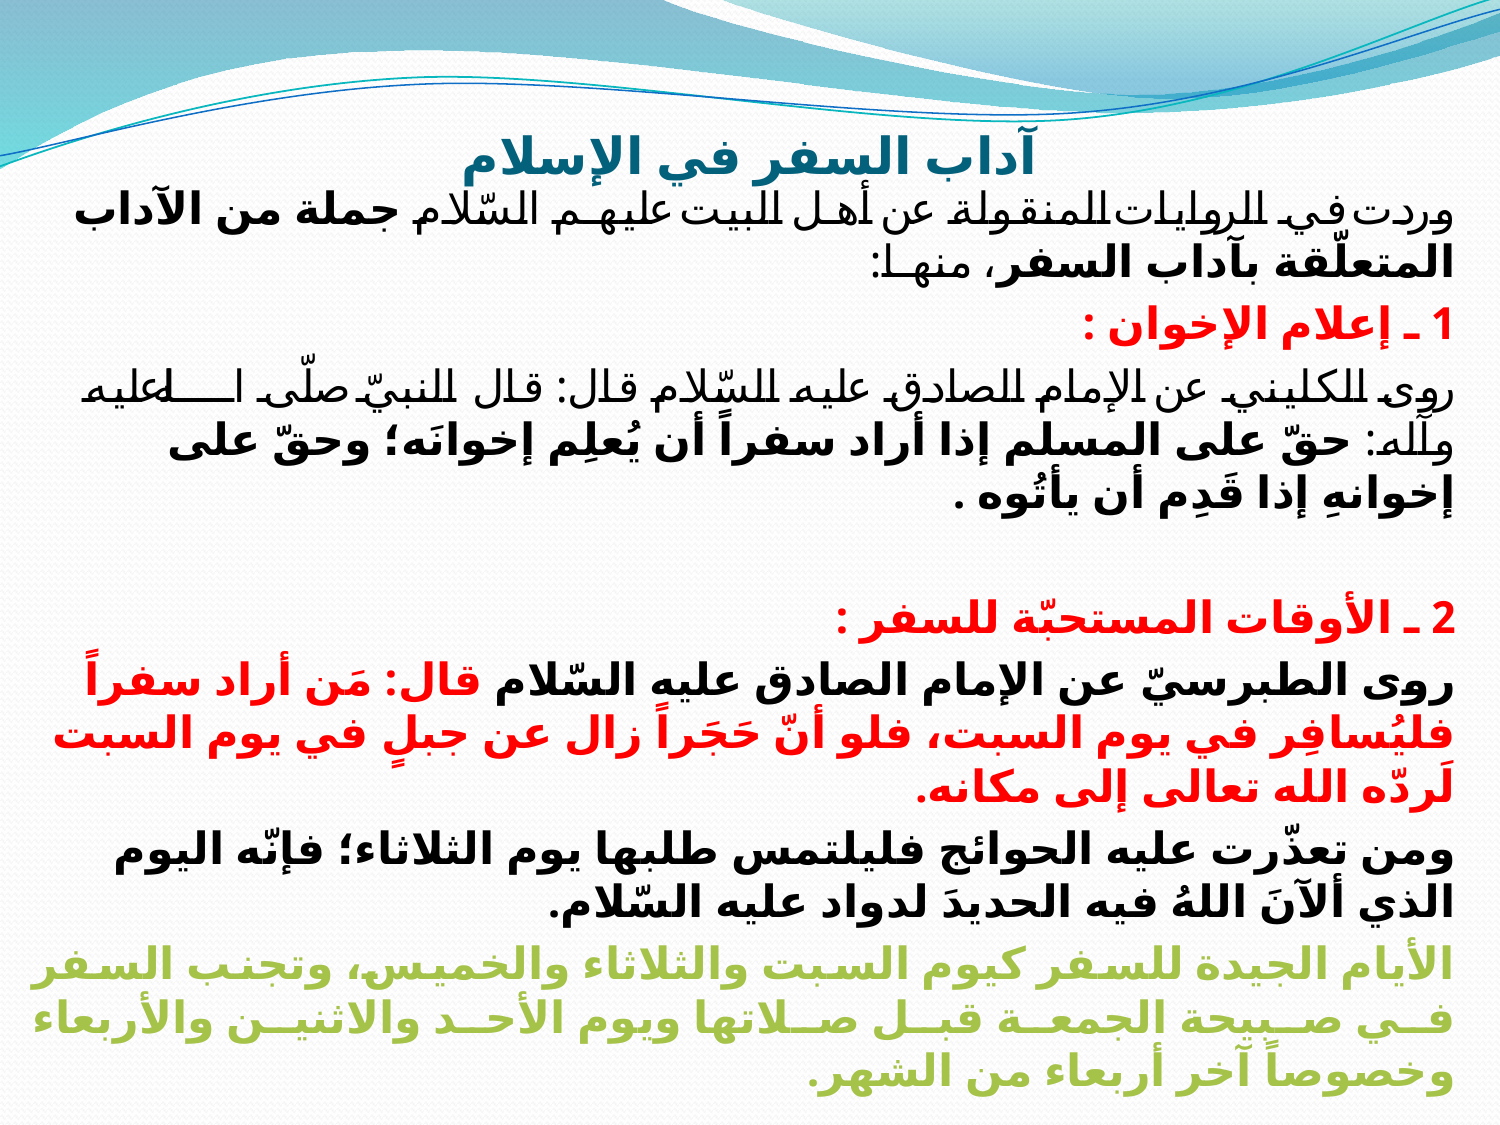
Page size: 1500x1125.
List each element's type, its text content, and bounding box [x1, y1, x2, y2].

title آداب السفر في الإسلام [75, 115, 1425, 172]
list وردت في الروايات المنقولة عن أهل البيت عليهم السّلام جملة من الآداب المتعلّقة بآداب السفر، منها: 1 ـ إعلام الإخوان : روى الكليني عن الإمام الصادق عليه السّلام قال: قال النبيّ صلّى الله عليه وآله: حقّ على المسلم إذا أراد سفراً أن يُعلِم إخوانَه؛ وحقّ على إخوانهِ إذا قَدِم أن يأتُوه . 2 ـ الأوقات المستحبّة للسفر : روى الطبرسيّ عن الإمام الصادق عليه السّلام قال: مَن أراد سفراً فليُسافِر في يوم السبت، فلو أنّ حَجَراً زال عن جبلٍ في يوم السبت لَردّه الله تعالى إلى مكانه. ومن تعذّرت عليه الحوائج فليلتمس طلبها يوم الثلاثاء؛ فإنّه اليوم الذي ألآنَ اللهُ فيه الحديدَ لدواد عليه السّلام. الأيام الجيدة للسفر كيوم السبت والثلاثاء والخميس، وتجنب السفر في صبيحة الجمعة قبل صلاتها ويوم الأحد والاثنين والأربعاء وخصوصاً آخر أربعاء من الشهر. [17, 172, 1471, 1106]
